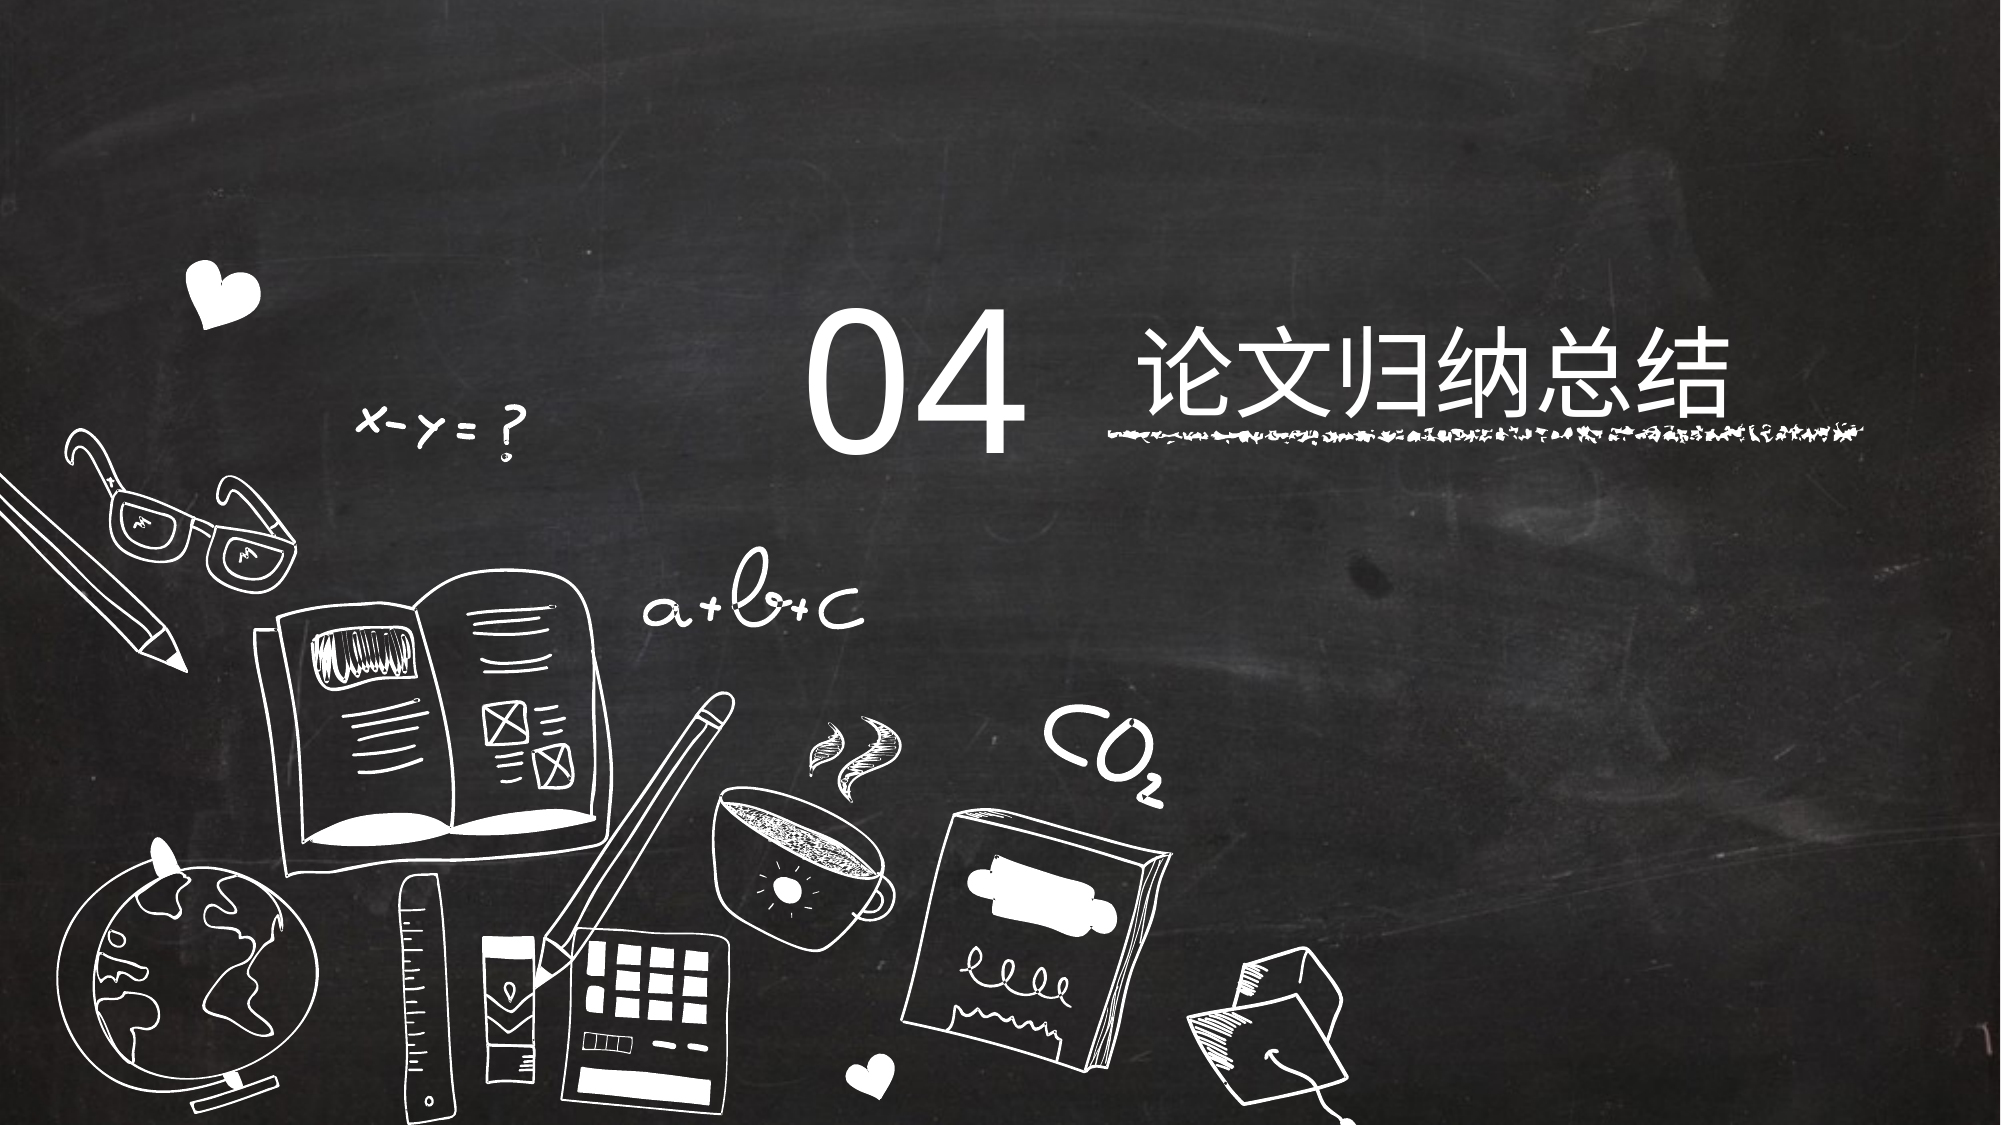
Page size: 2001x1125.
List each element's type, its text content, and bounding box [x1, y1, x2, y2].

text_box 论文归纳总结 [1120, 302, 1880, 438]
text_box 04 [784, 246, 1172, 501]
picture [0, 0, 2001, 1125]
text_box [225, 543, 1185, 1043]
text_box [1107, 419, 1864, 446]
